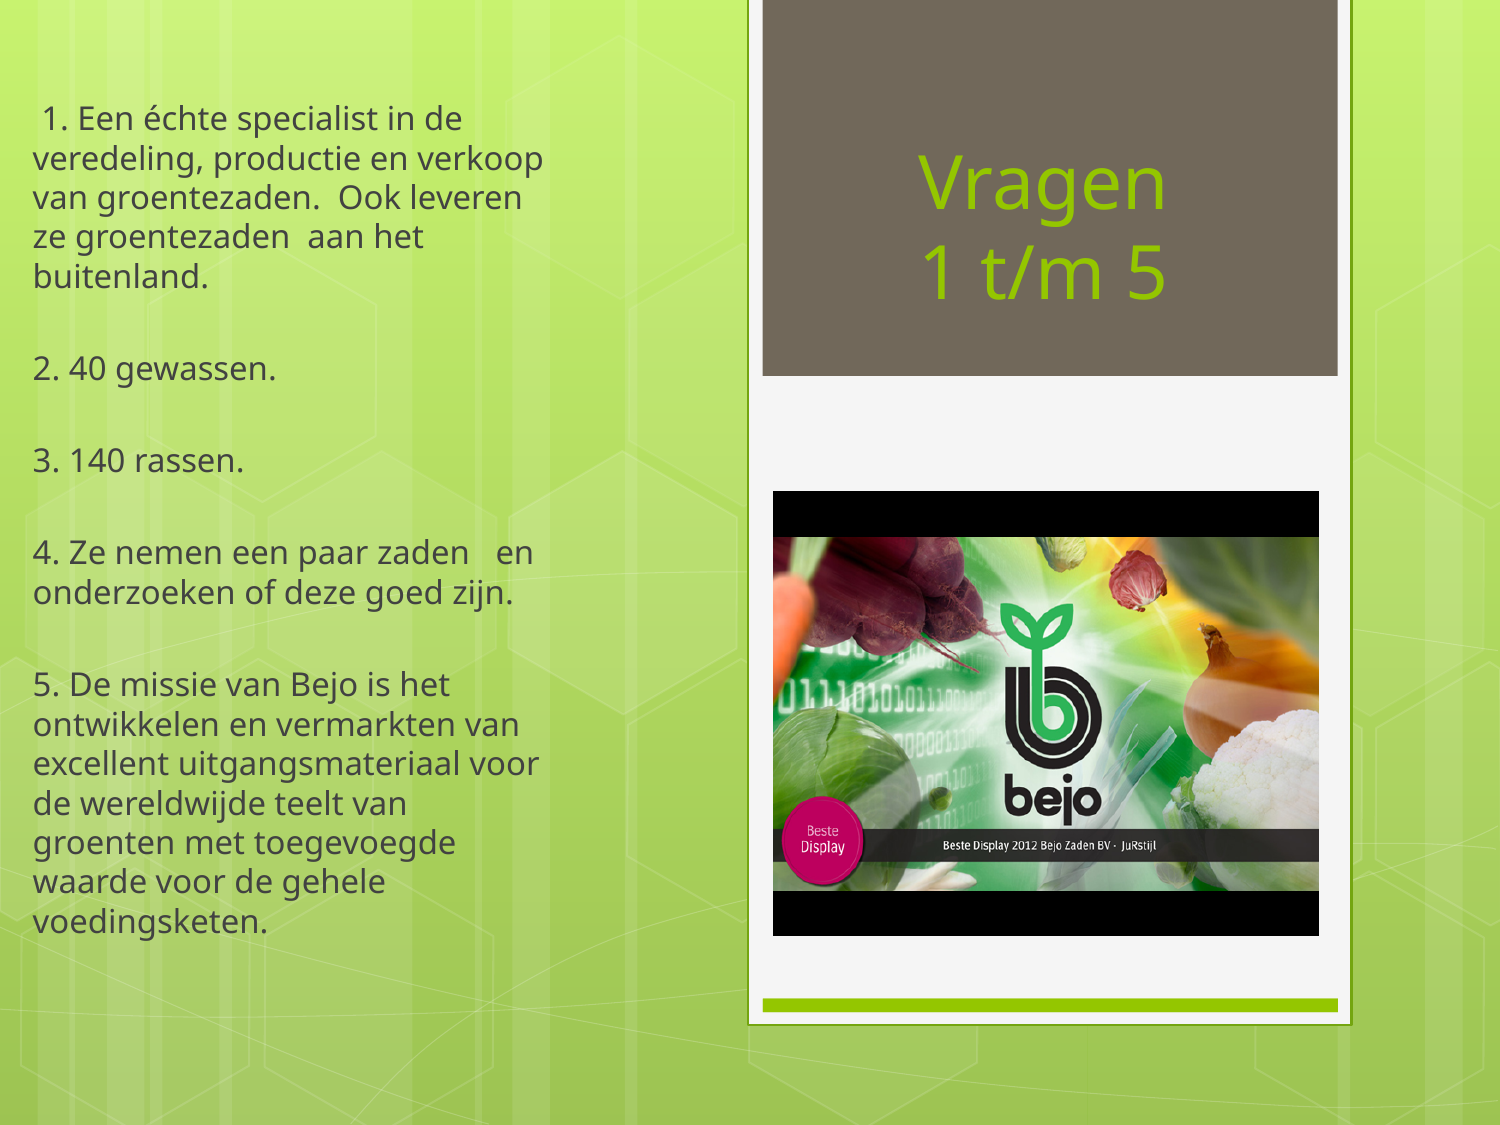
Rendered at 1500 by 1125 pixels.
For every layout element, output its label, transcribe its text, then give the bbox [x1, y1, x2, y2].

subtitle 1. Een échte specialist in de veredeling, productie en verkoop van groentezaden. Ook leveren ze groentezaden aan het buitenland. 2. 40 gewassen. 3. 140 rassen. 4. Ze nemen een paar zaden en onderzoeken of deze goed zijn. 5. De missie van Bejo is het ontwikkelen en vermarkten van excellent uitgangsmateriaal voor de wereldwijde teelt van groenten met toegevoegde waarde voor de gehele voedingsketen. [17, 90, 561, 965]
title Vragen 1 t/m 5 [903, 30, 1247, 322]
picture [773, 491, 1319, 937]
